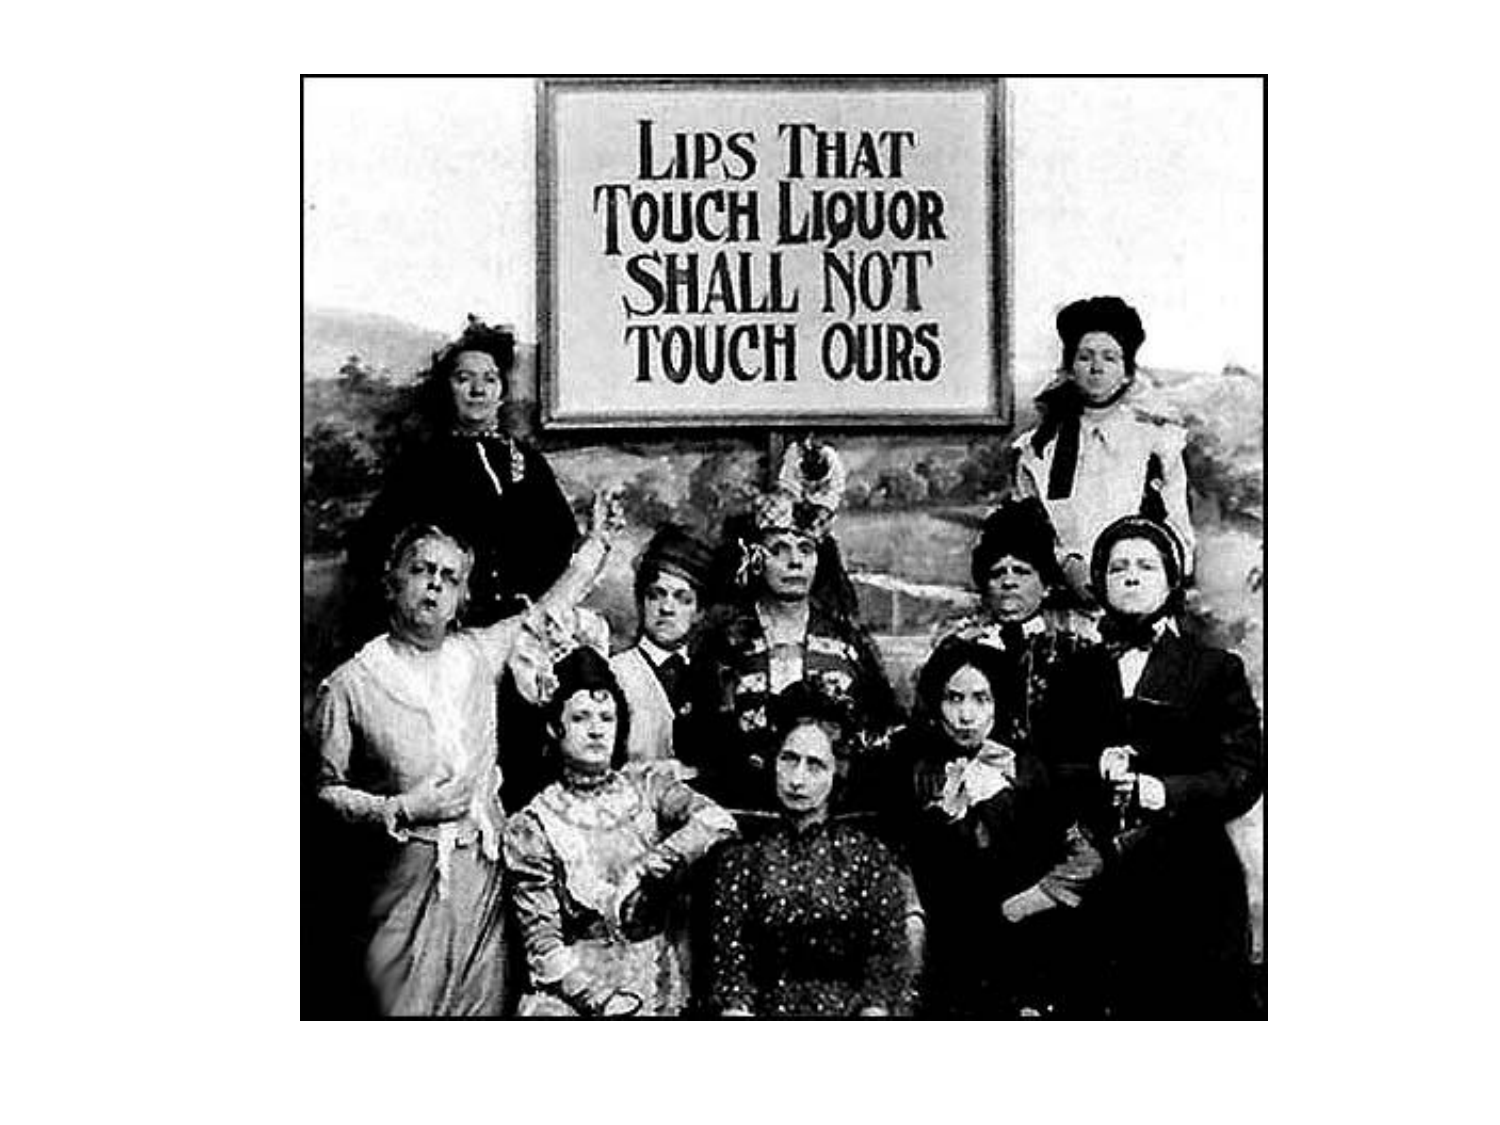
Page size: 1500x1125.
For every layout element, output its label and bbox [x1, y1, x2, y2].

list [299, 74, 1268, 1022]
